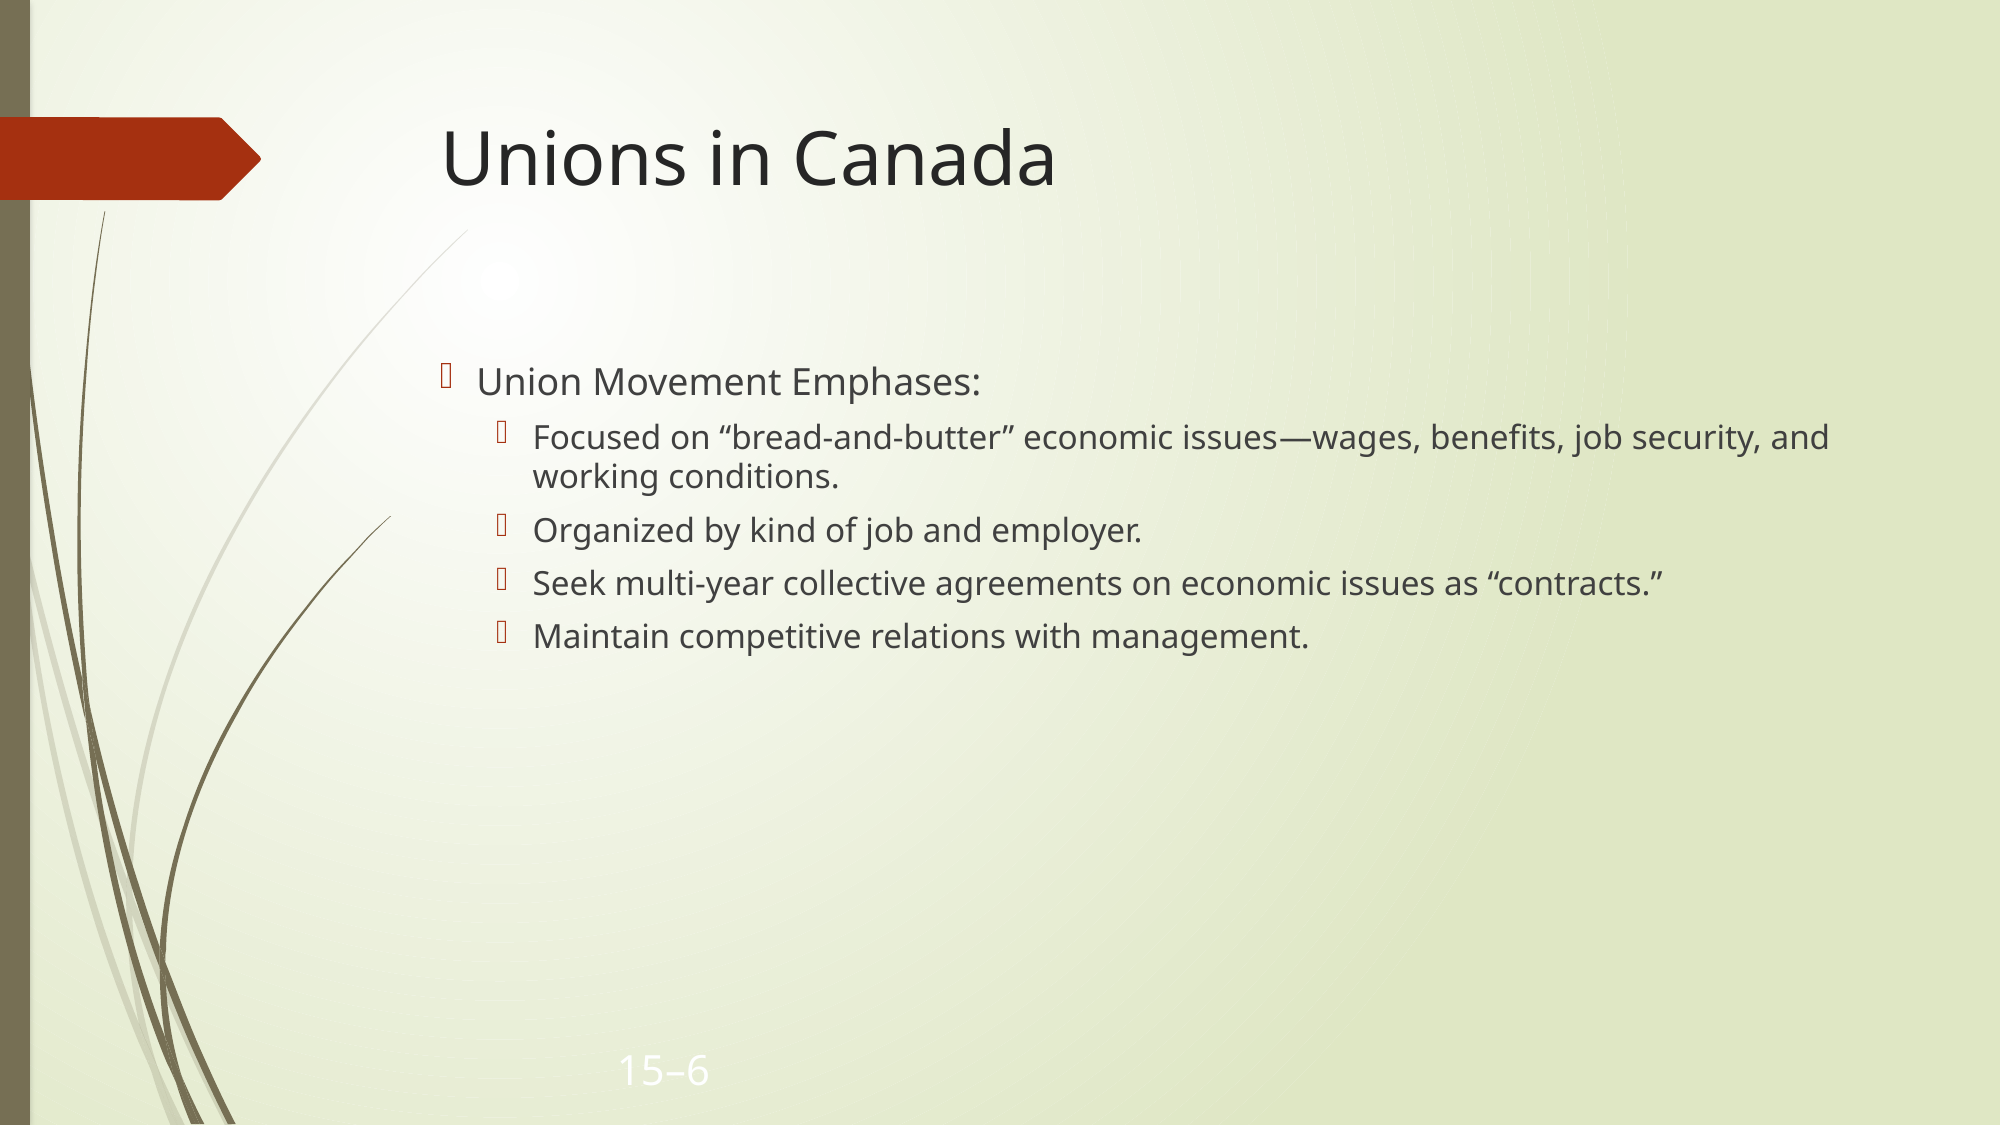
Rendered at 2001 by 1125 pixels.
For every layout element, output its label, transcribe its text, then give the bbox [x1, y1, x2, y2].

slide_number 15–6 [249, 1042, 725, 1103]
title Unions in Canada [425, 102, 1888, 313]
list Union Movement Emphases: Focused on “bread-and-butter” economic issues—wages, benefits, job security, and working conditions. Organized by kind of job and employer. Seek multi-year collective agreements on economic issues as “contracts.” Maintain competitive relations with management. [424, 350, 1888, 970]
